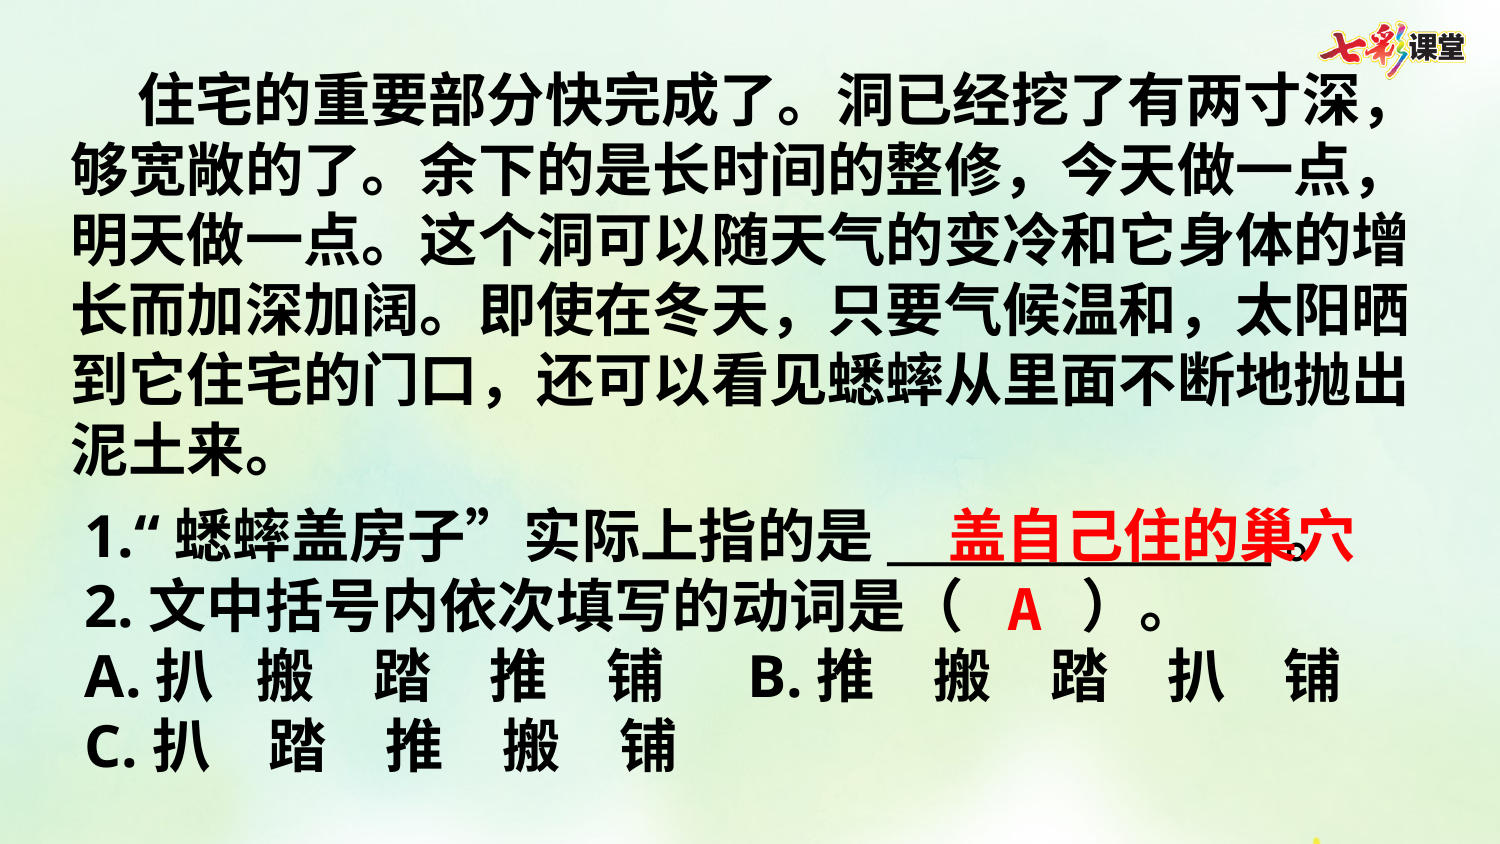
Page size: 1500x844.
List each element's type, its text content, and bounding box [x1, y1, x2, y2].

text_box 盖自己住的巢穴 [933, 492, 1442, 577]
text_box 住宅的重要部分快完成了。洞已经挖了有两寸深，够宽敞的了。余下的是长时间的整修，今天做一点，明天做一点。这个洞可以随天气的变冷和它身体的增长而加深加阔。即使在冬天，只要气候温和，太阳晒到它住宅的门口，还可以看见蟋蟀从里面不断地抛出泥土来。 [55, 55, 1466, 491]
text_box 1.“蟋蟀盖房子”实际上指的是________________。 2.文中括号内依次填写的动词是（ ）。 A.扒 搬 踏 推 铺 B.推 搬 踏 扒 铺 C.扒 踏 推 搬 铺 [70, 491, 1466, 787]
picture [0, 0, 1500, 844]
text_box A [993, 564, 1100, 650]
